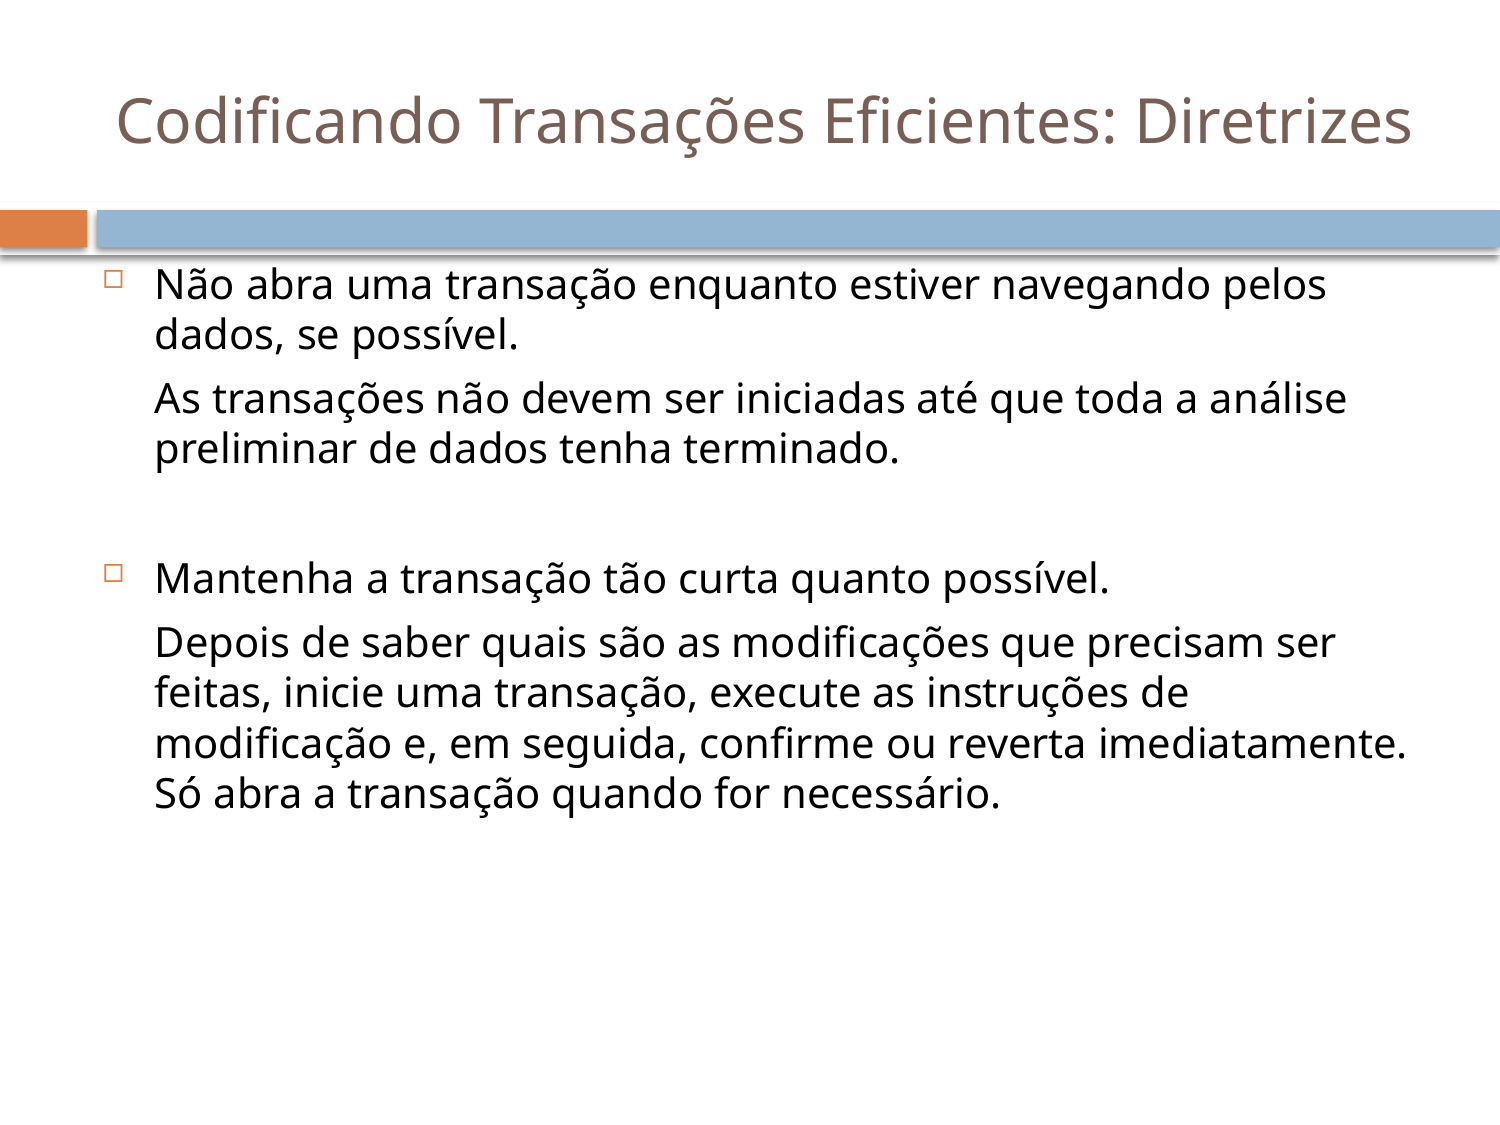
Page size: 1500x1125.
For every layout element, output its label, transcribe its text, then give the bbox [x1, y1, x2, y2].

title Codificando Transações Eficientes: Diretrizes [100, 37, 1438, 200]
list Não abra uma transação enquanto estiver navegando pelos dados, se possível. As transações não devem ser iniciadas até que toda a análise preliminar de dados tenha terminado. Mantenha a transação tão curta quanto possível. Depois de saber quais são as modificações que precisam ser feitas, inicie uma transação, execute as instruções de modificação e, em seguida, confirme ou reverta imediatamente. Só abra a transação quando for necessário. [87, 249, 1425, 1125]
